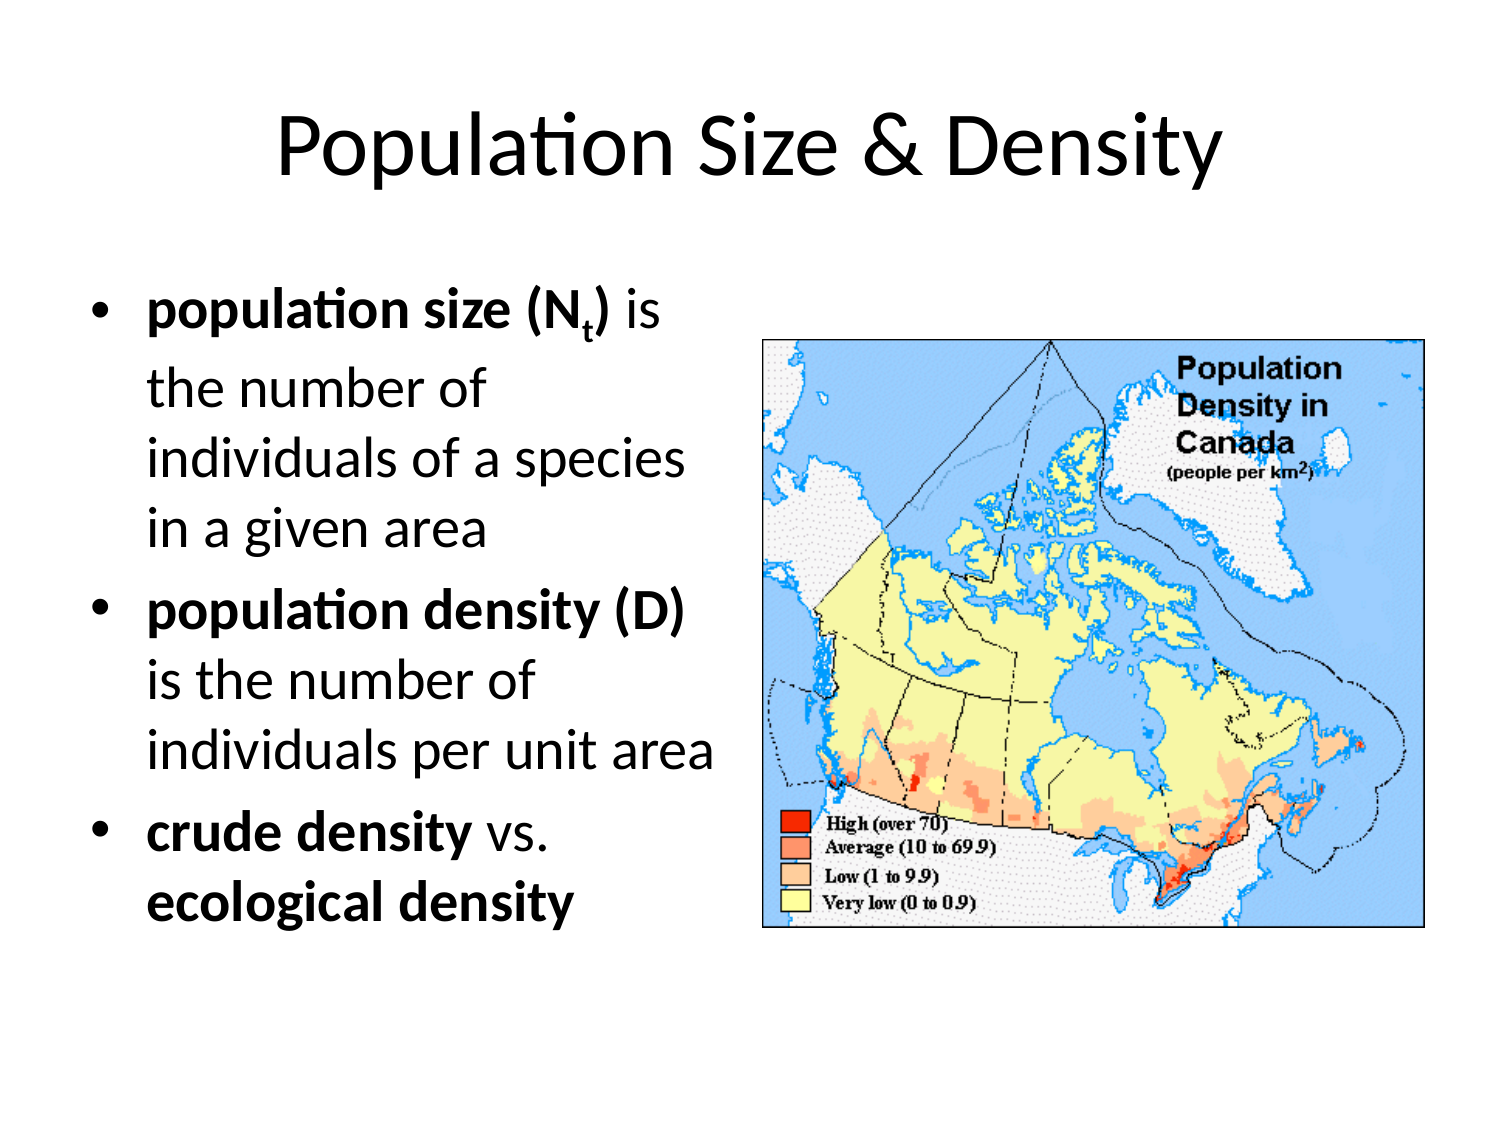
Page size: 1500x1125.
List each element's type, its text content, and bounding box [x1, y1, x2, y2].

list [762, 262, 1426, 1006]
title Population Size & Density [75, 45, 1425, 233]
list population size (Nt) is the number of individuals of a species in a given area population density (D) is the number of individuals per unit area crude density vs. ecological density [75, 262, 738, 1005]
